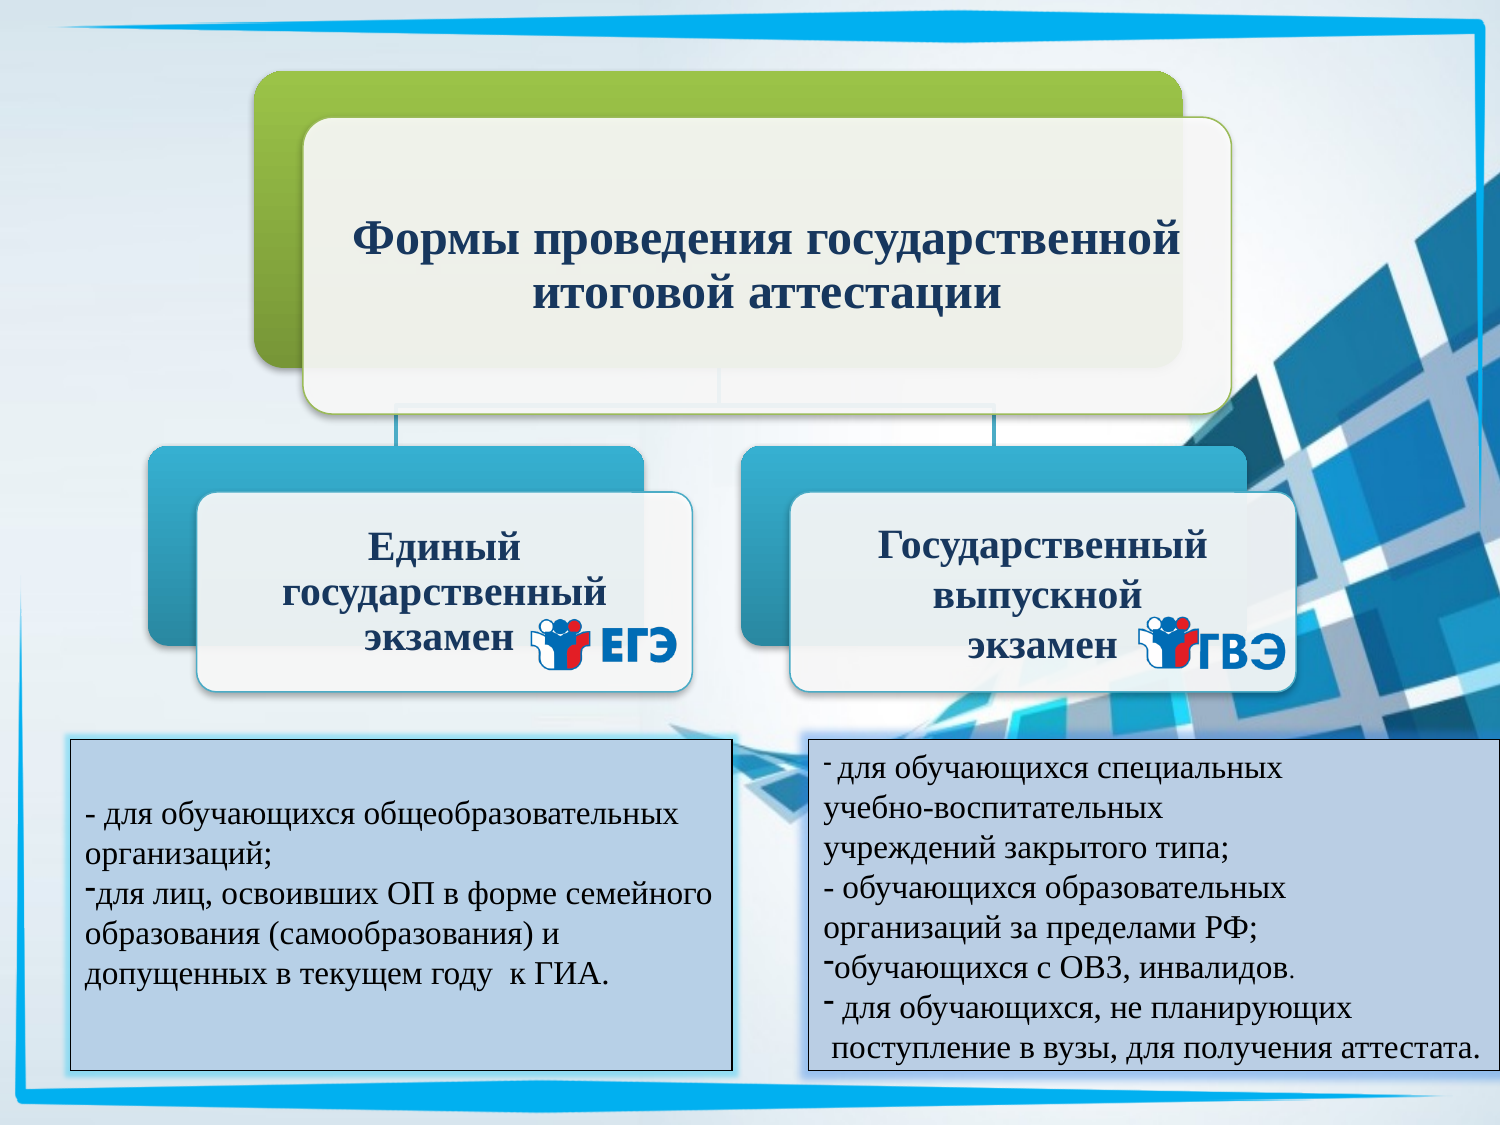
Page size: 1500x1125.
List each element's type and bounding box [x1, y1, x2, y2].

text_box [105, 105, 1313, 777]
picture [0, 0, 1500, 1125]
